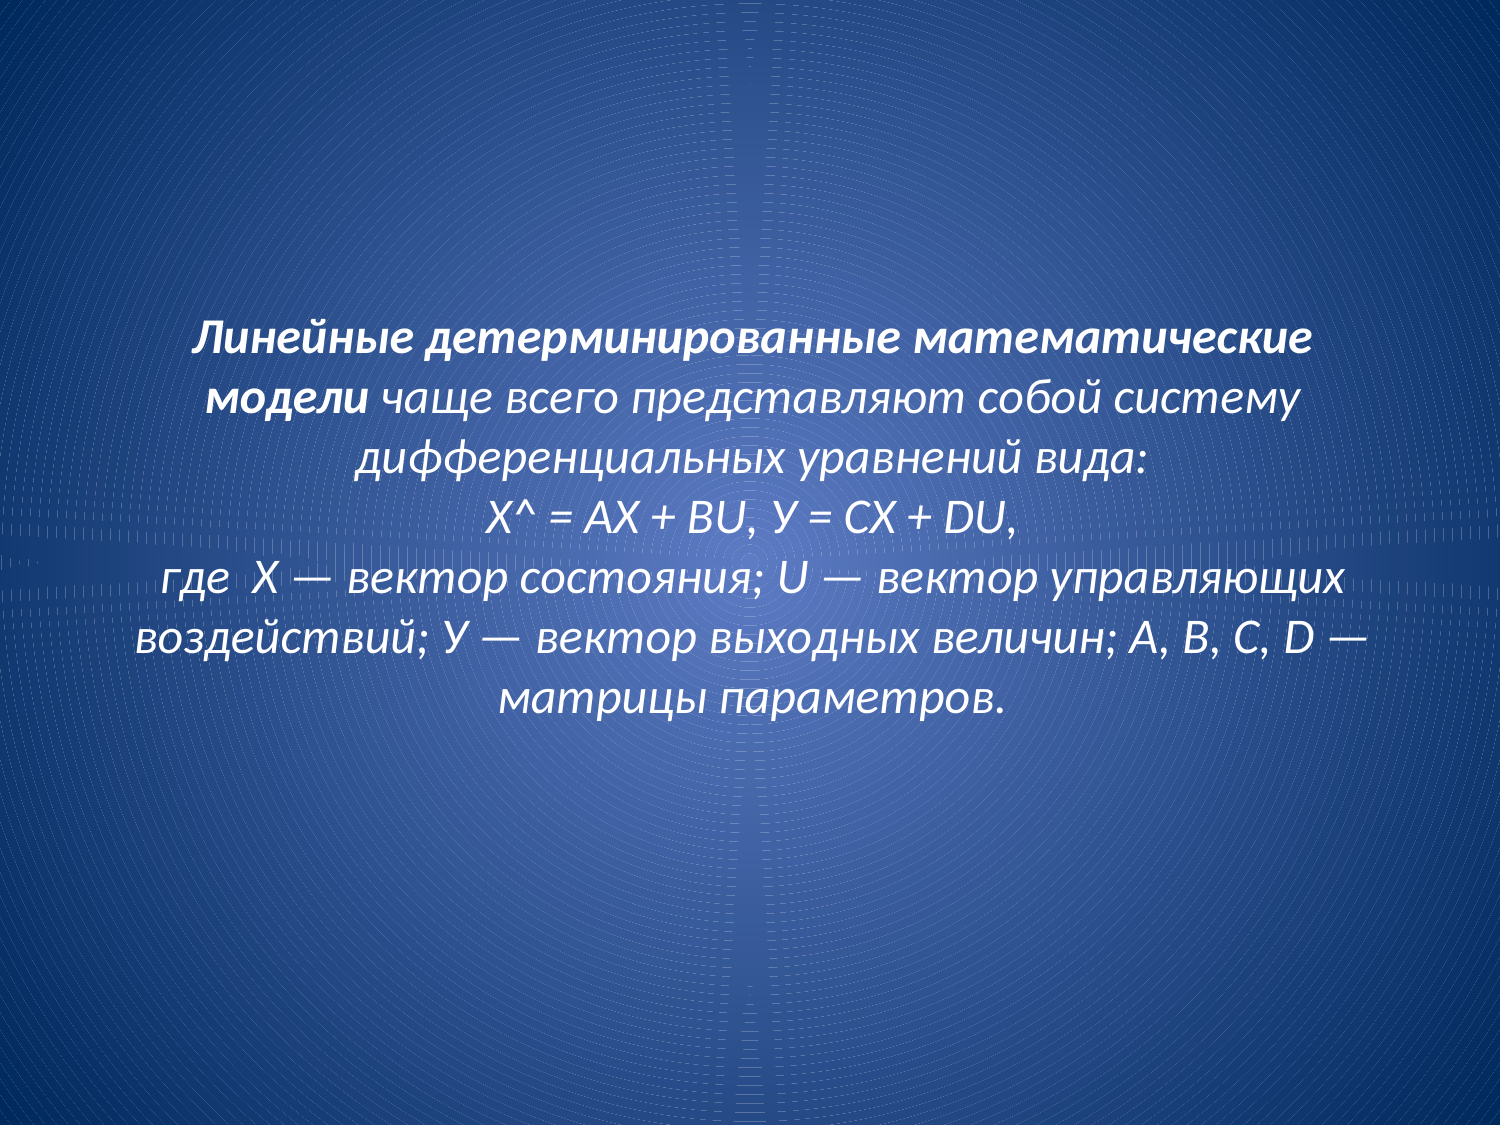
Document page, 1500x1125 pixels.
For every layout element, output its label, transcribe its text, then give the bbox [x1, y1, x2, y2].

title Линейные детерминированные математические модели чаще всего представляют собой систему дифференциальных уравнений вида: X^ = АХ + ВU, У = СХ + DU, где X — вектор состояния; U — вектор управляющих воздействий; У — вектор выходных величин; А, В, С, D — матрицы параметров. [117, 349, 1388, 739]
